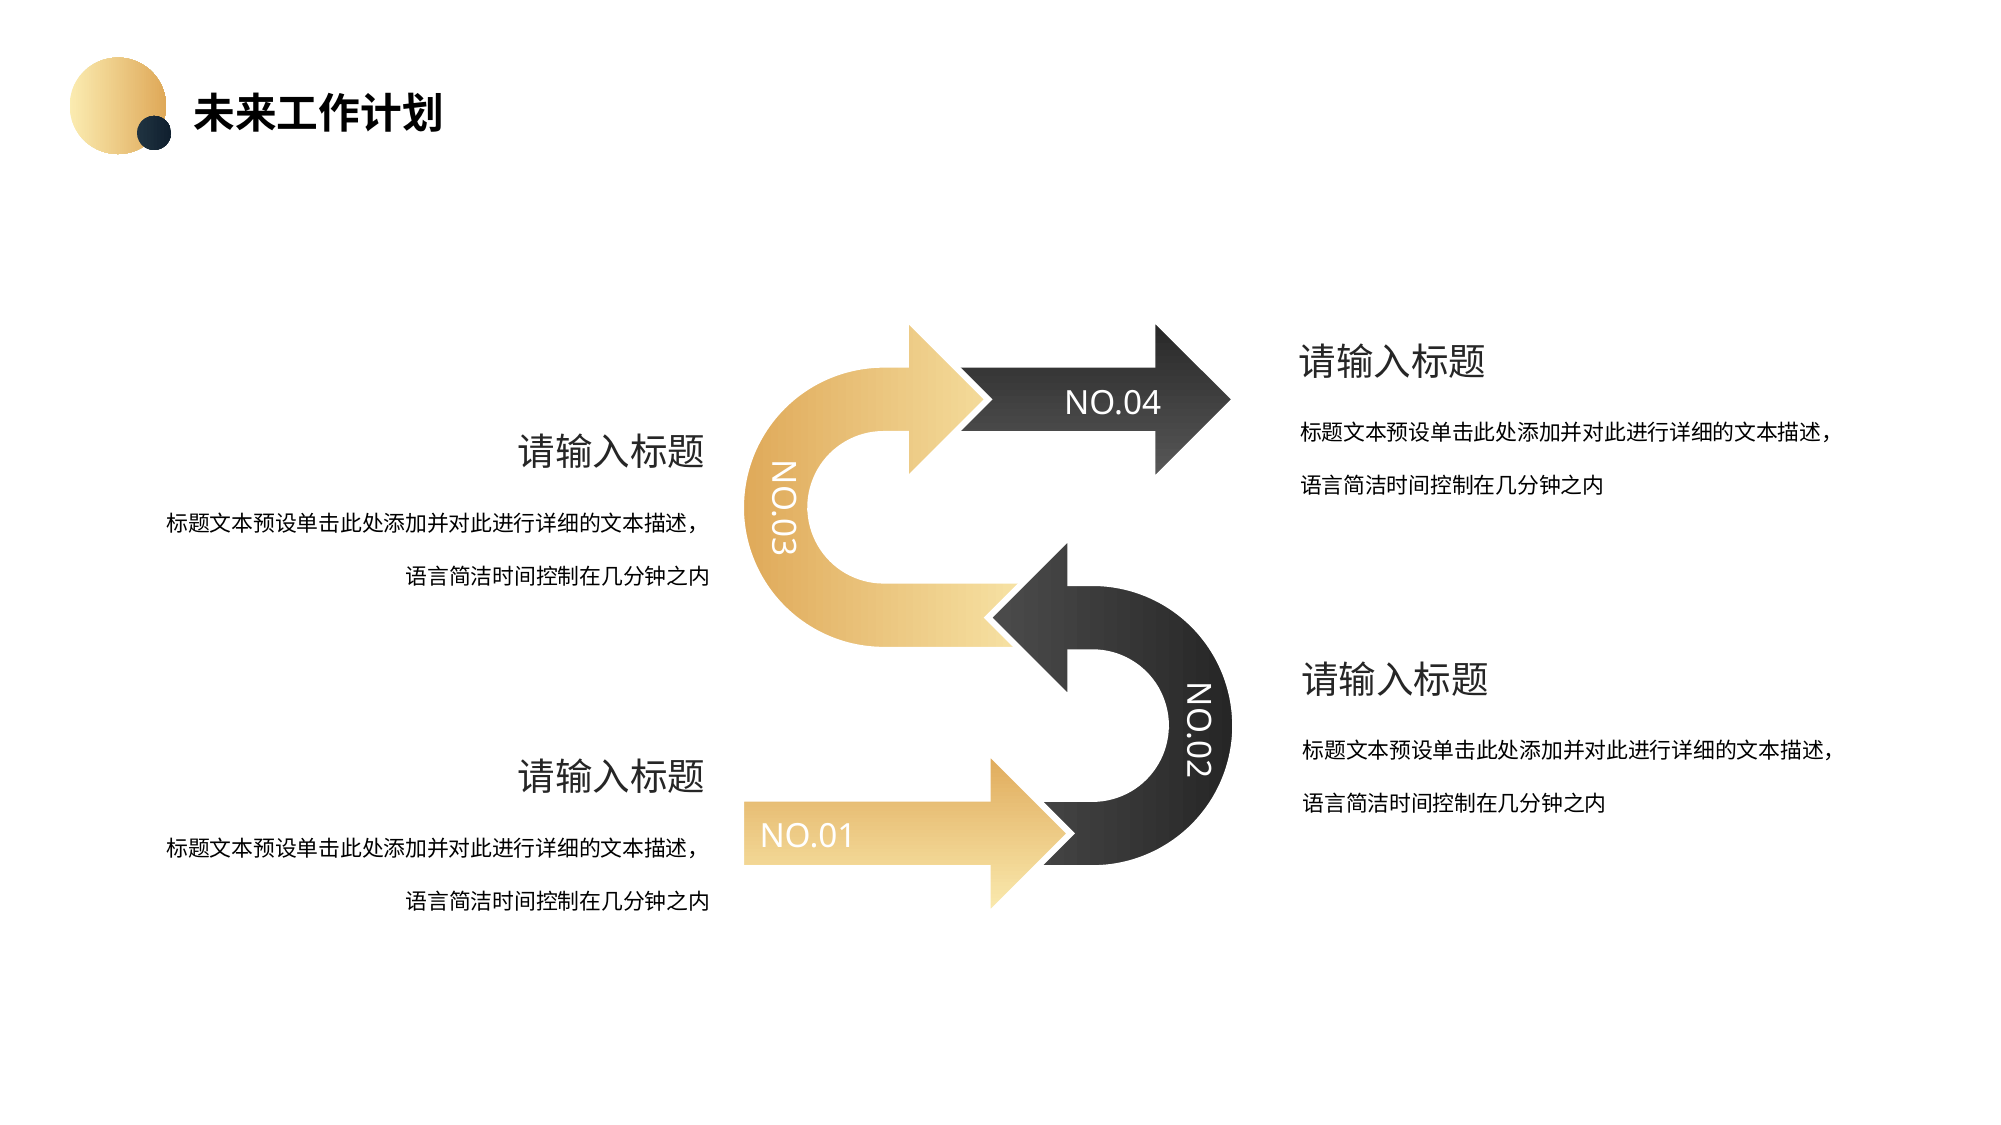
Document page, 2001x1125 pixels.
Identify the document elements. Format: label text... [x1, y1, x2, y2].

text_box 请输入标题 [1280, 649, 1605, 753]
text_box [740, 316, 1260, 917]
text_box [135, 114, 173, 152]
text_box 标题文本预设单击此处添加并对此进行详细的文本描述，语言简洁时间控制在几分钟之内 [1287, 703, 1875, 824]
text_box 请输入标题 [401, 421, 725, 476]
text_box 标题文本预设单击此处添加并对此进行详细的文本描述，语言简洁时间控制在几分钟之内 [137, 476, 725, 596]
text_box 未来工作计划 [193, 86, 497, 137]
text_box 请输入标题 [1278, 330, 1603, 435]
text_box 标题文本预设单击此处添加并对此进行详细的文本描述，语言简洁时间控制在几分钟之内 [1285, 385, 1873, 505]
text_box 请输入标题 [401, 746, 725, 801]
text_box 标题文本预设单击此处添加并对此进行详细的文本描述，语言简洁时间控制在几分钟之内 [137, 801, 725, 921]
text_box [68, 56, 168, 156]
